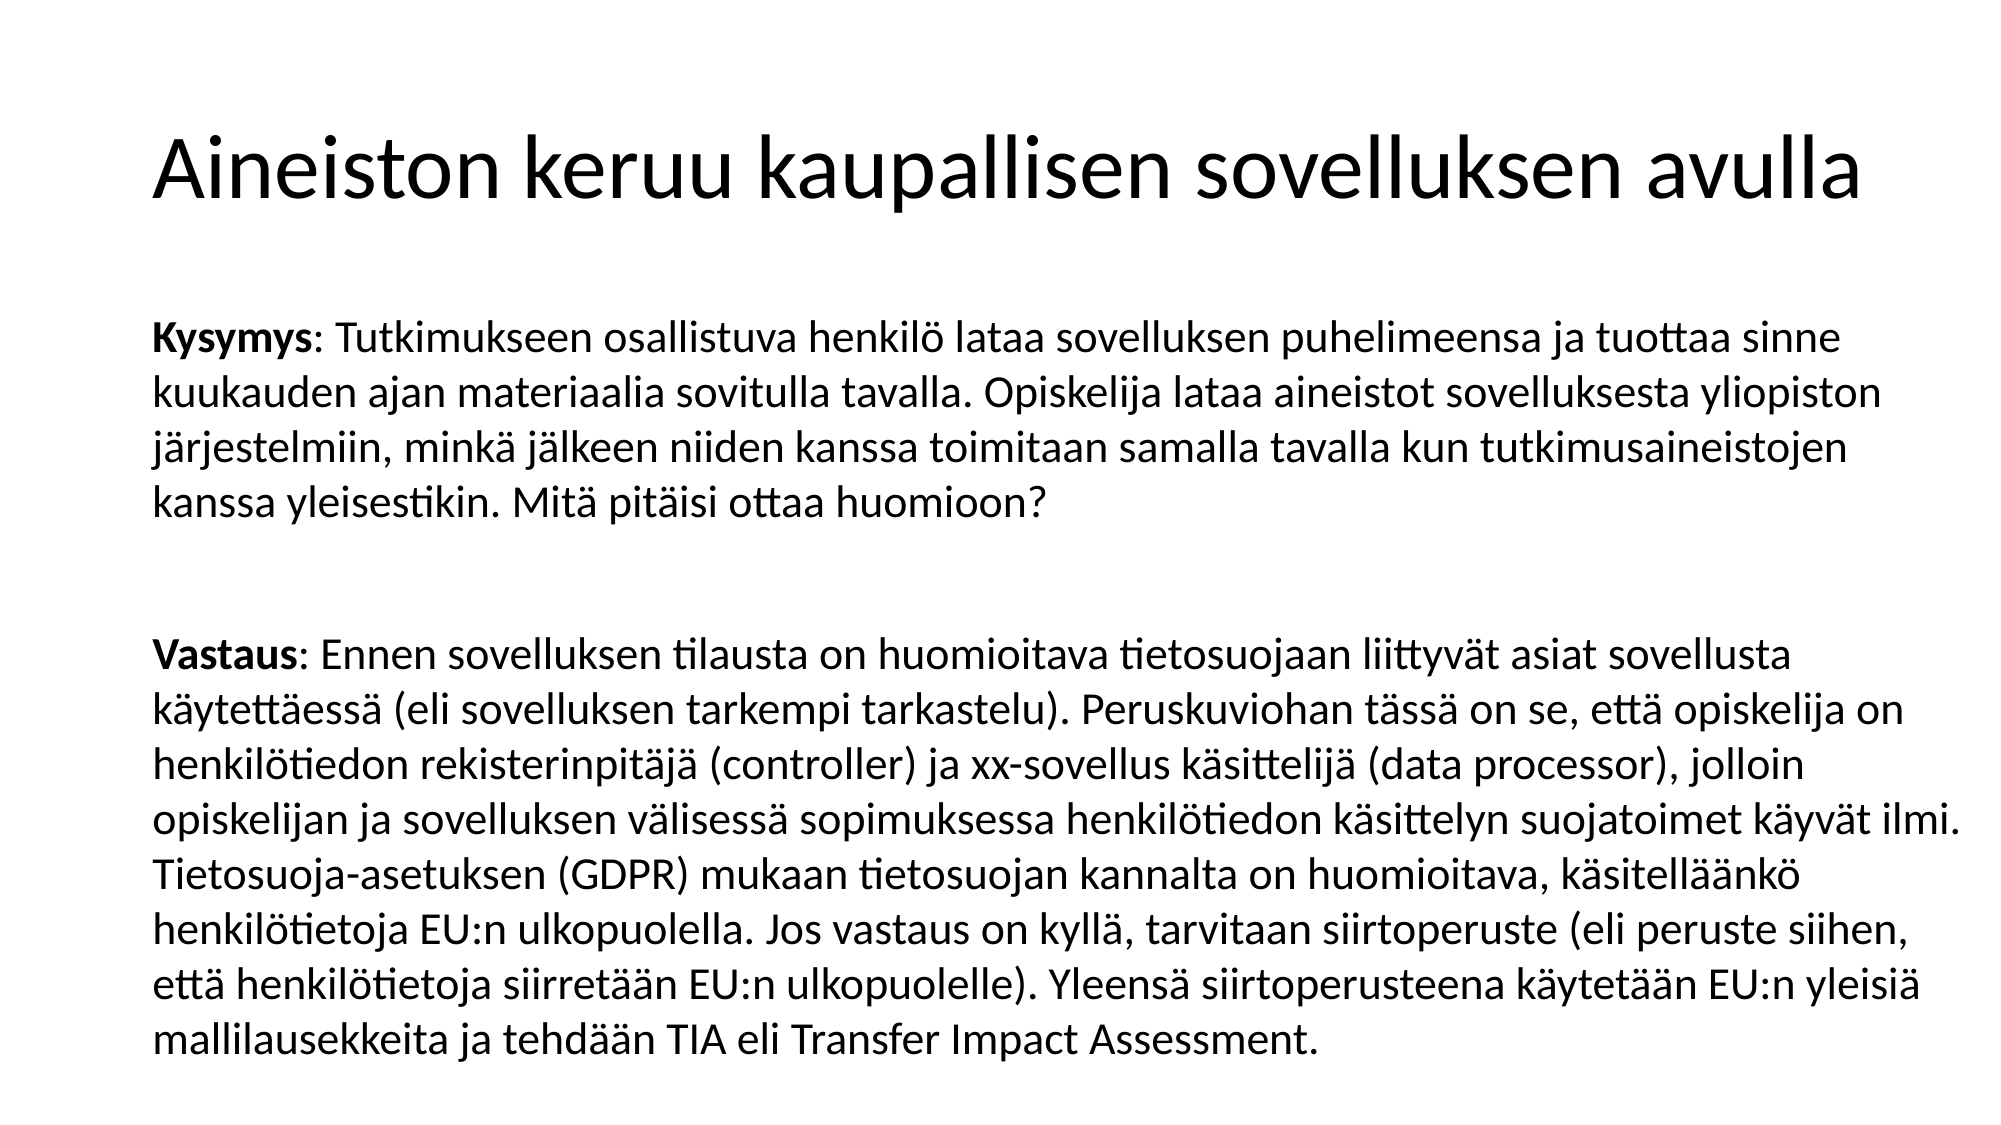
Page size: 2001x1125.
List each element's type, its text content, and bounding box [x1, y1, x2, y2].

list Kysymys: Tutkimukseen osallistuva henkilö lataa sovelluksen puhelimeensa ja tuottaa sinne kuukauden ajan materiaalia sovitulla tavalla. Opiskelija lataa aineistot sovelluksesta yliopiston järjestelmiin, minkä jälkeen niiden kanssa toimitaan samalla tavalla kun tutkimusaineistojen kanssa yleisestikin. Mitä pitäisi ottaa huomioon? Vastaus: Ennen sovelluksen tilausta on huomioitava tietosuojaan liittyvät asiat sovellusta käytettäessä (eli sovelluksen tarkempi tarkastelu). Peruskuviohan tässä on se, että opiskelija on henkilötiedon rekisterinpitäjä (controller) ja xx-sovellus käsittelijä (data processor), jolloin opiskelijan ja sovelluksen välisessä sopimuksessa henkilötiedon käsittelyn suojatoimet käyvät ilmi. Tietosuoja-asetuksen (GDPR) mukaan tietosuojan kannalta on huomioitava, käsitelläänkö henkilötietoja EU:n ulkopuolella. Jos vastaus on kyllä, tarvitaan siirtoperuste (eli peruste siihen, että henkilötietoja siirretään EU:n ulkopuolelle). Yleensä siirtoperusteena käytetään EU:n yleisiä mallilausekkeita ja tehdään TIA eli Transfer Impact Assessment. [137, 299, 1982, 1125]
title Aineiston keruu kaupallisen sovelluksen avulla [137, 59, 2000, 278]
